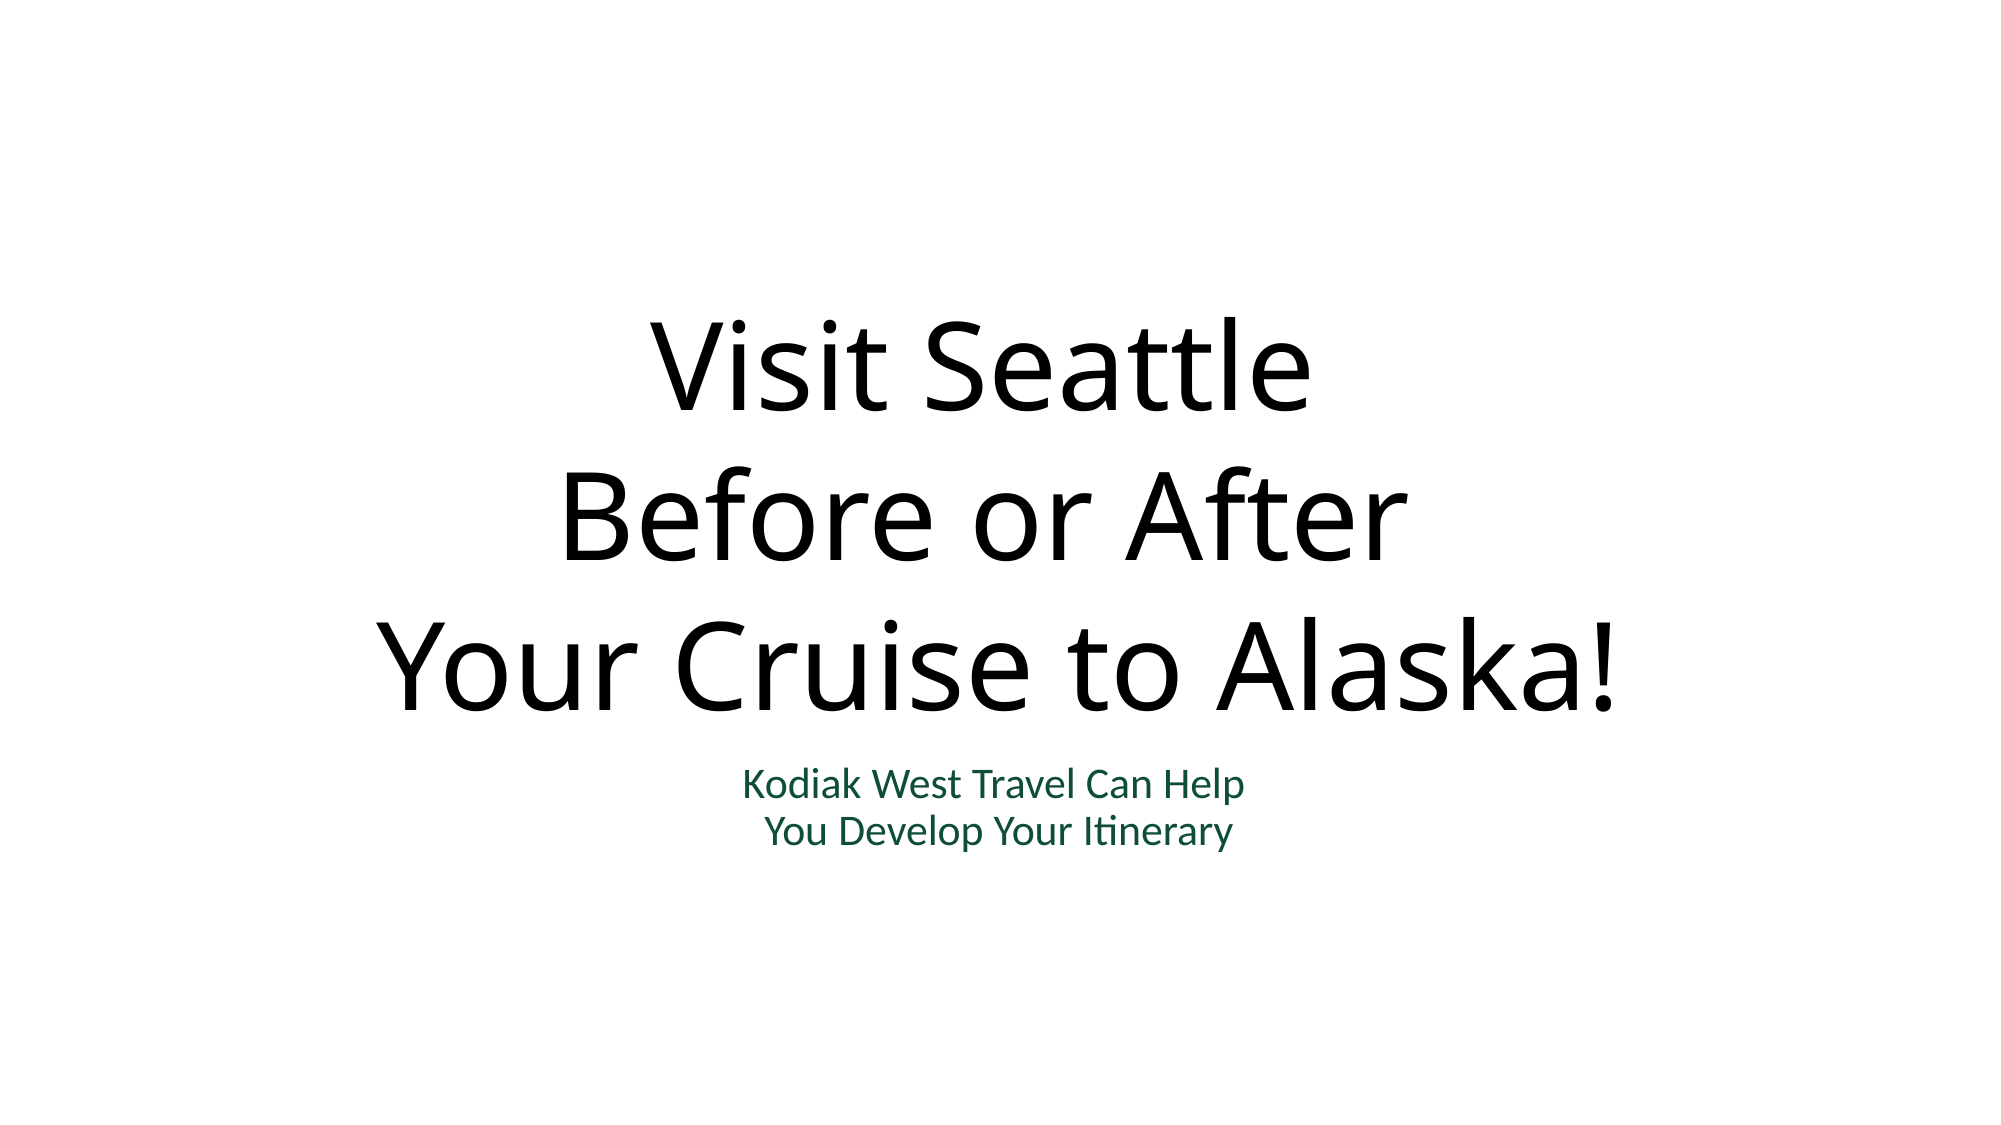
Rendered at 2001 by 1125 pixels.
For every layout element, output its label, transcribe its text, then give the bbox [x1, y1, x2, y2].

list Kodiak West Travel Can Help You Develop Your Itinerary [136, 752, 1862, 999]
title Visit Seattle Before or After Your Cruise to Alaska! [136, 280, 1862, 749]
